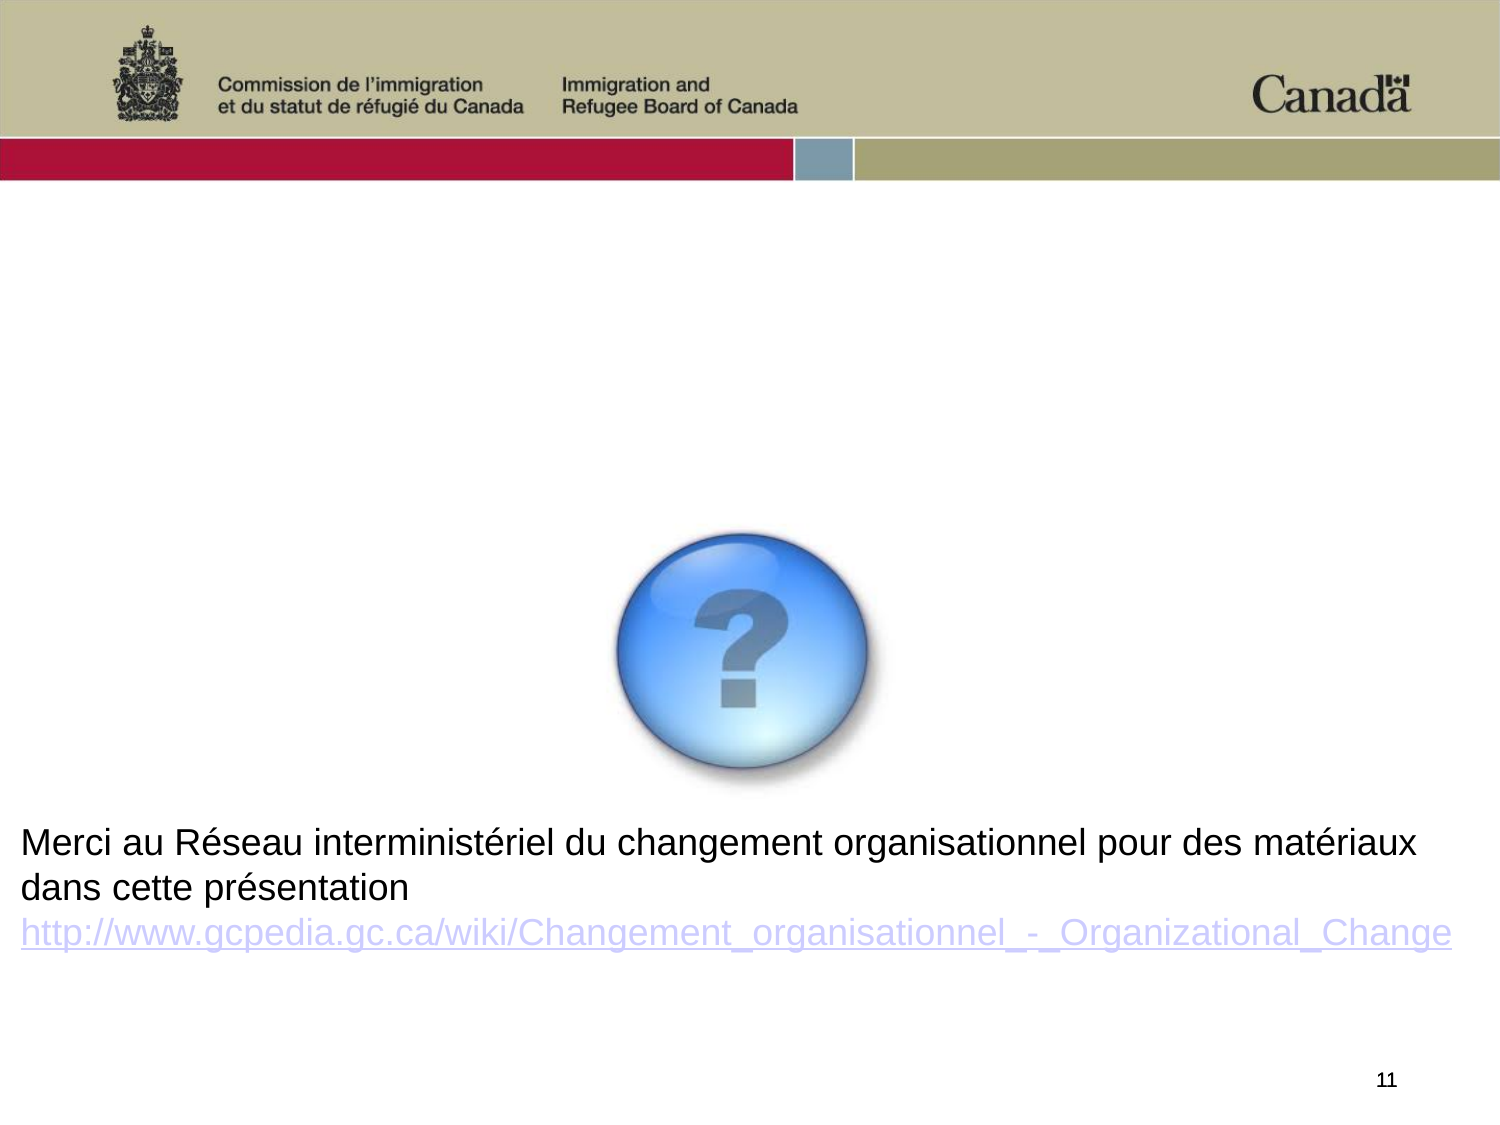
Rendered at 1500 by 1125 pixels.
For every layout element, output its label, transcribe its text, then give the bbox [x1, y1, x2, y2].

picture [0, 0, 1500, 1125]
text_box Merci au Réseau interministériel du changement organisationnel pour des matériaux dans cette présentation http://www.gcpedia.gc.ca/wiki/Changement_organisationnel_-_Organizational_Change [5, 810, 1483, 961]
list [584, 503, 901, 800]
text_box [1099, 1024, 1413, 1100]
